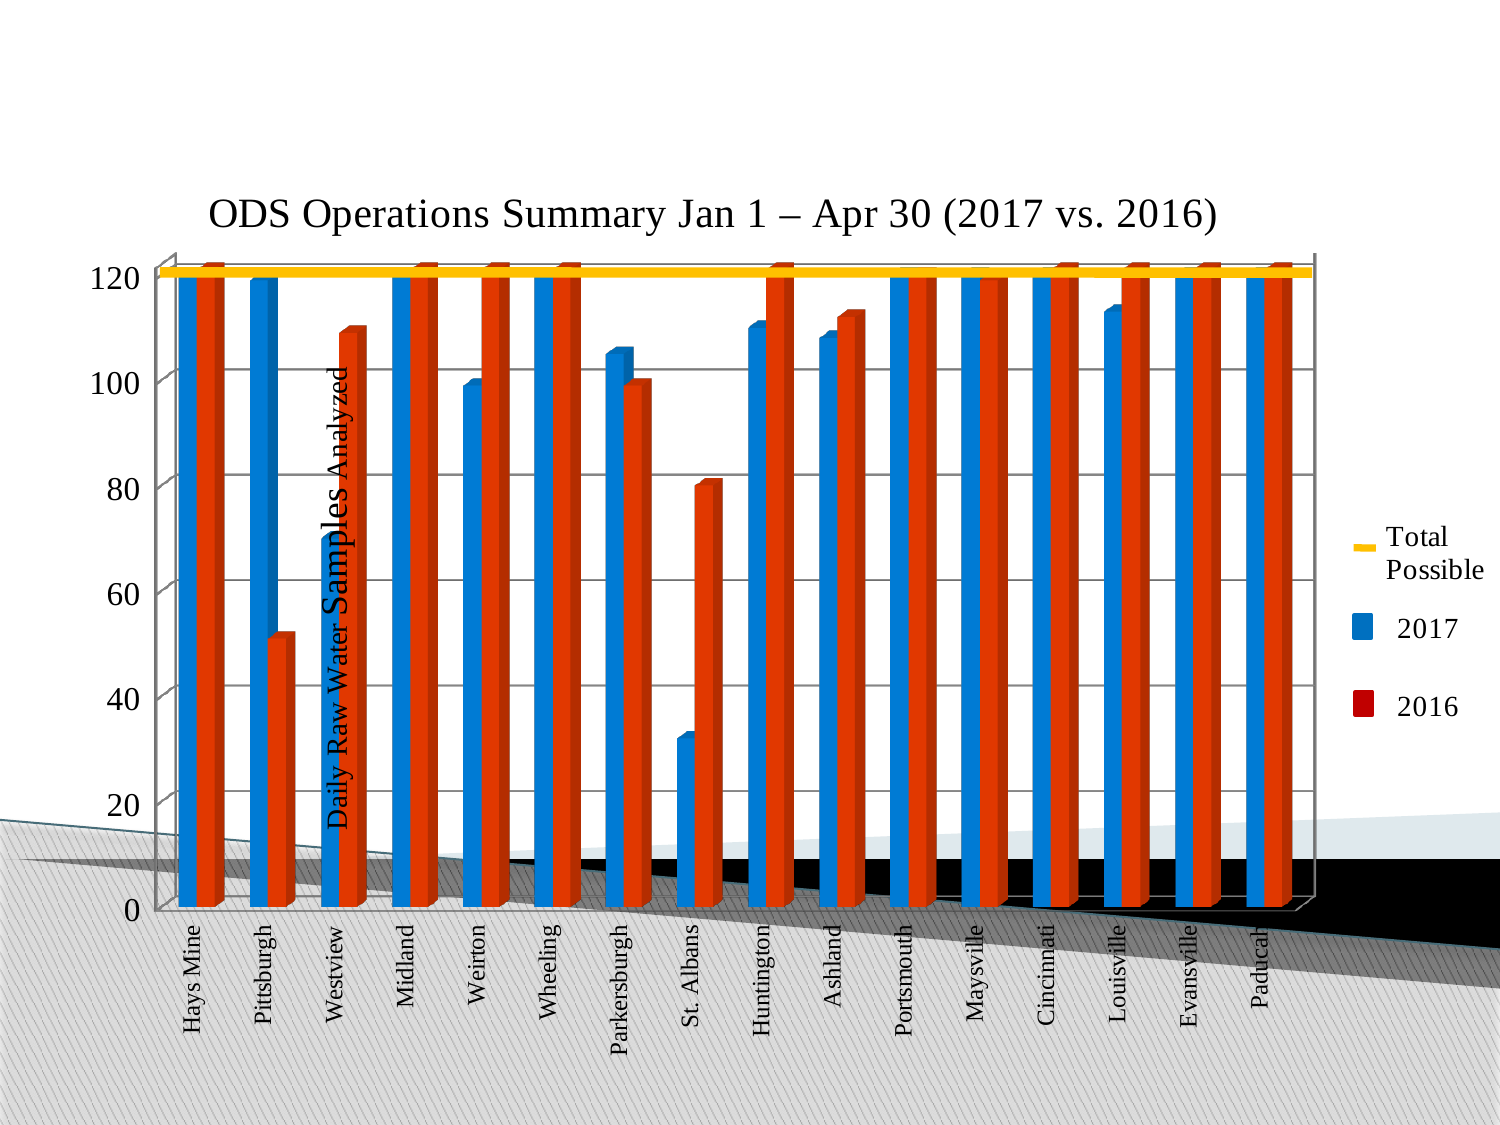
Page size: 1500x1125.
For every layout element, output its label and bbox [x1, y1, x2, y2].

chart [0, 174, 1500, 1125]
